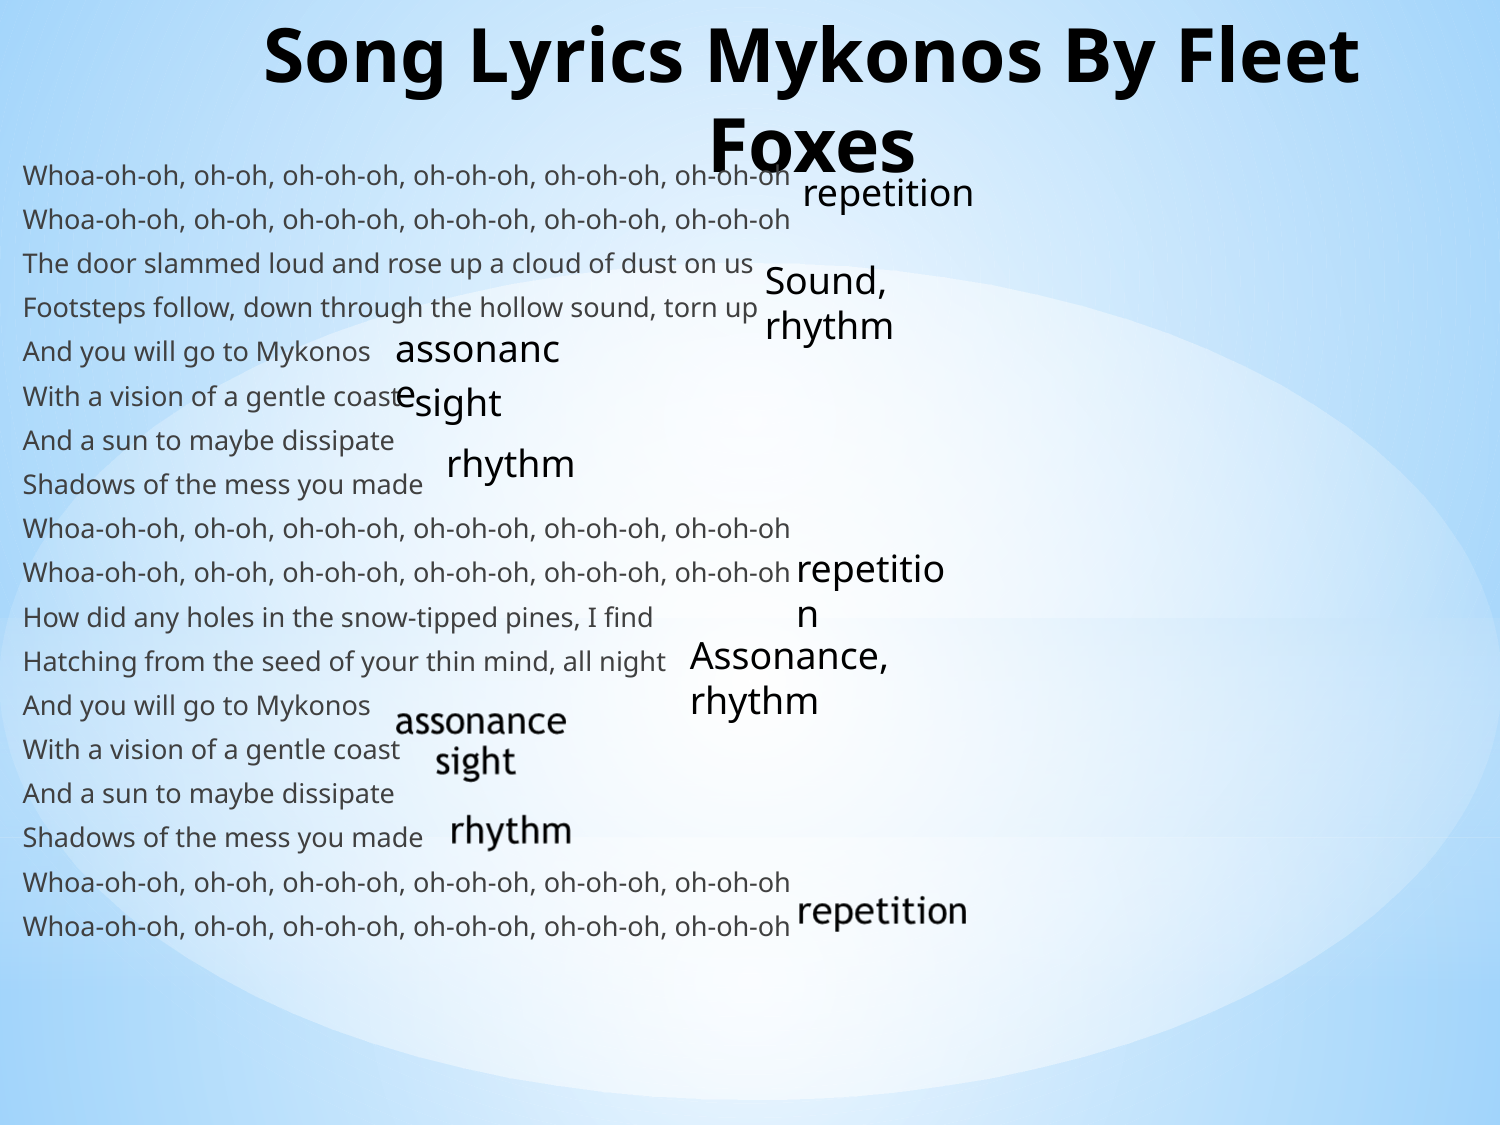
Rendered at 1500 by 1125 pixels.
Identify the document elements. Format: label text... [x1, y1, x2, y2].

text_box repetition [787, 161, 1038, 222]
text_box sight [399, 423, 563, 432]
title Song Lyrics Mykonos By Fleet Foxes [162, 0, 1463, 188]
list Whoa-oh-oh, oh-oh, oh-oh-oh, oh-oh-oh, oh-oh-oh, oh-oh-oh Whoa-oh-oh, oh-oh, oh-oh-oh, oh-oh-oh, oh-oh-oh, oh-oh-oh The door slammed loud and rose up a cloud of dust on us Footsteps follow, down through the hollow sound, torn up And you will go to Mykonos With a vision of a gentle coast And a sun to maybe dissipate Shadows of the mess you made Whoa-oh-oh, oh-oh, oh-oh-oh, oh-oh-oh, oh-oh-oh, oh-oh-oh Whoa-oh-oh, oh-oh, oh-oh-oh, oh-oh-oh, oh-oh-oh, oh-oh-oh How did any holes in the snow-tipped pines, I find Hatching from the seed of your thin mind, all night And you will go to Mykonos With a vision of a gentle coast And a sun to maybe dissipate Shadows of the mess you made Whoa-oh-oh, oh-oh, oh-oh-oh, oh-oh-oh, oh-oh-oh, oh-oh-oh Whoa-oh-oh, oh-oh, oh-oh-oh, oh-oh-oh, oh-oh-oh, oh-oh-oh [0, 150, 813, 594]
text_box assonance [380, 317, 591, 423]
picture [371, 684, 624, 876]
text_box Assonance, rhythm [674, 624, 1038, 730]
picture [773, 874, 991, 956]
text_box repetition [781, 537, 982, 624]
text_box Sound, rhythm [749, 249, 1038, 355]
text_box rhythm [431, 432, 619, 492]
